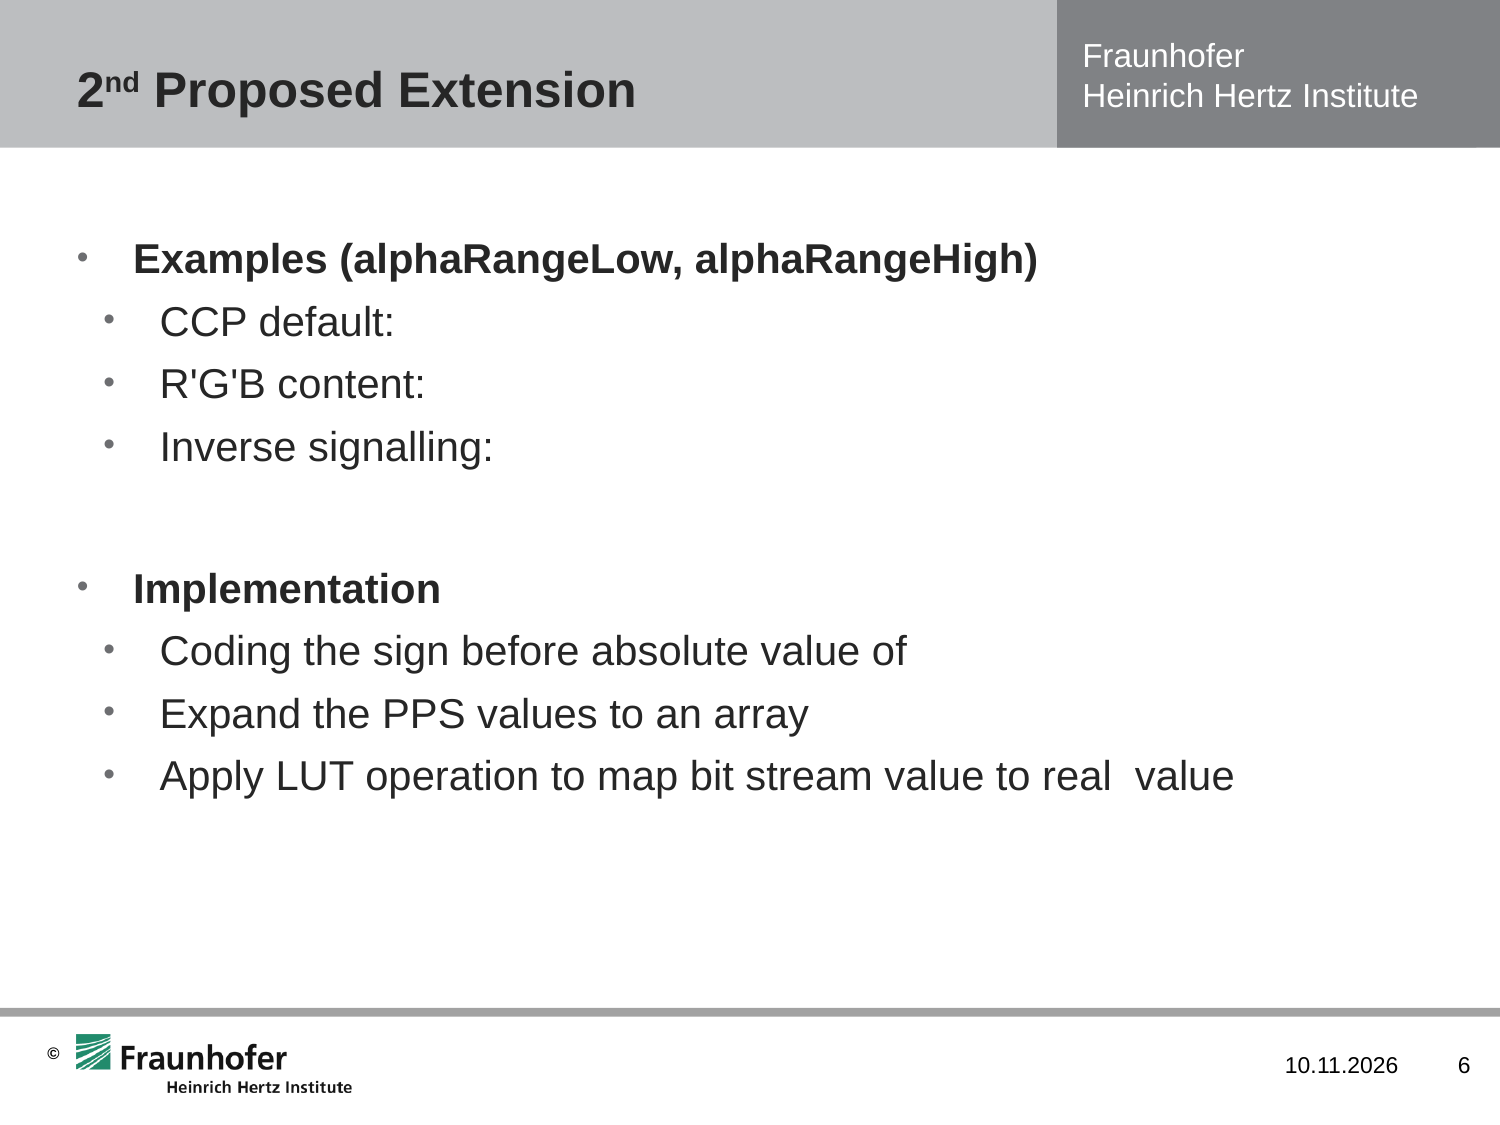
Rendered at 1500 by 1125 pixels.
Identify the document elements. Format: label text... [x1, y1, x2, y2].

slide_number 6 [1394, 1034, 1471, 1094]
picture [76, 1034, 352, 1093]
title 2nd Proposed Extension [76, 58, 1022, 118]
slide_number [1019, 1034, 1394, 1094]
